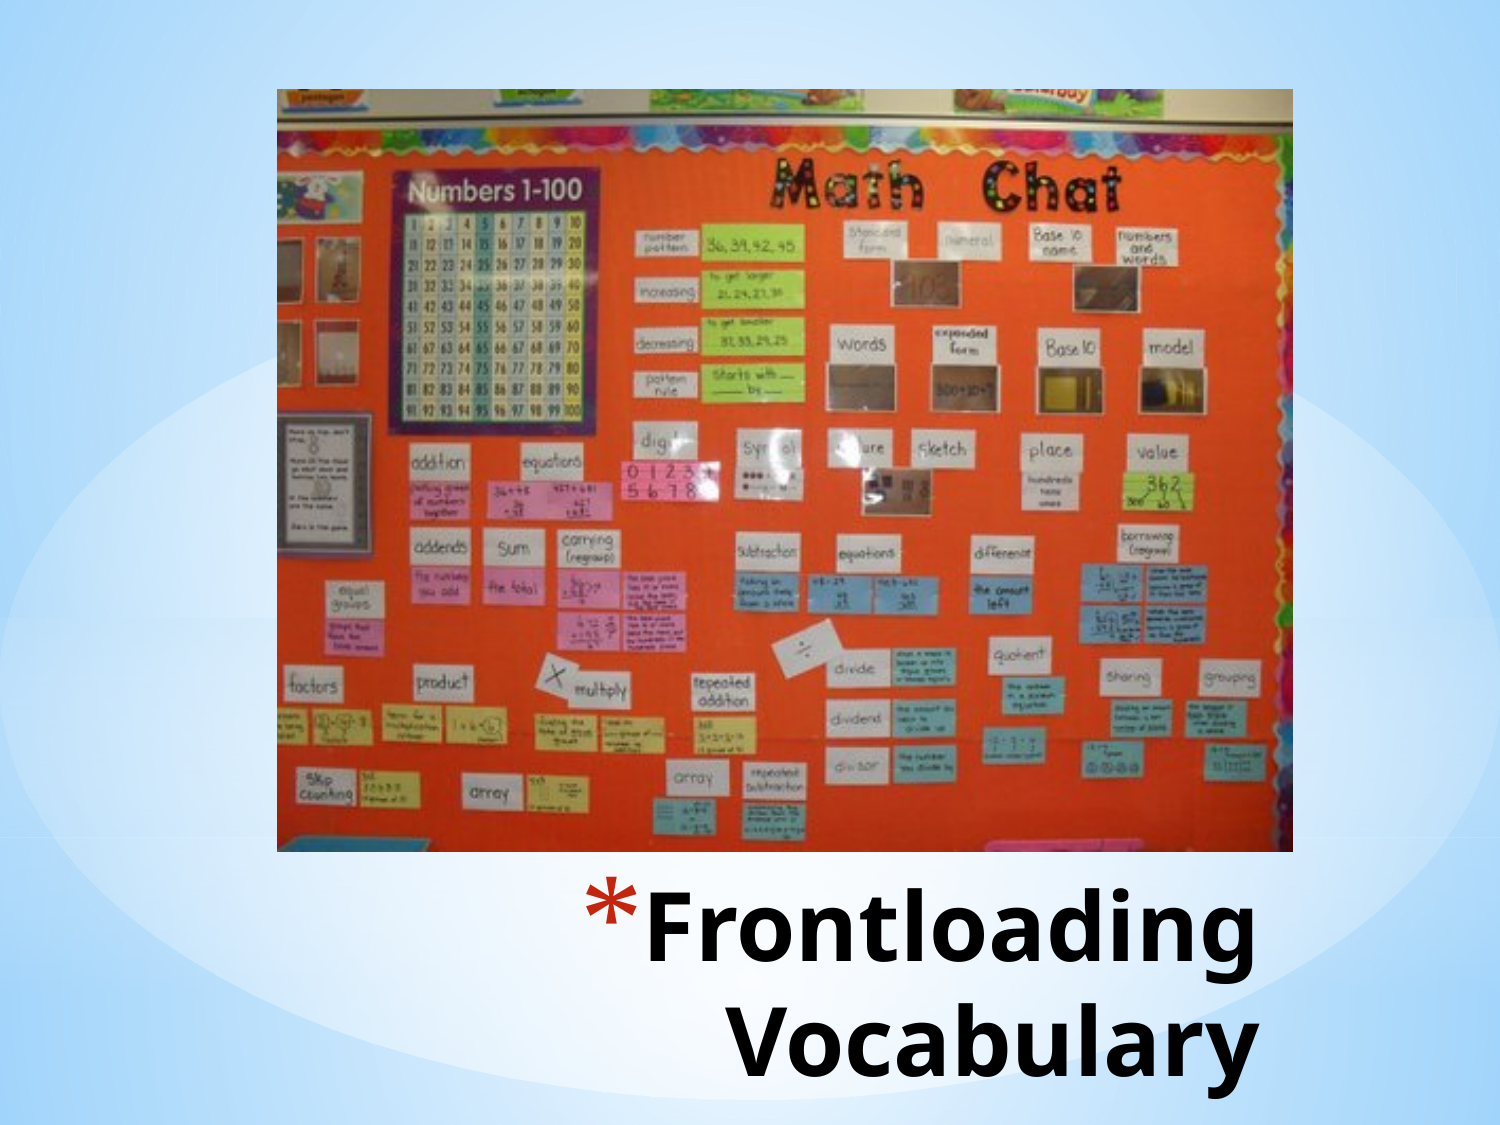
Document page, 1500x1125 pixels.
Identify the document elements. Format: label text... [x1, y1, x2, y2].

title Frontloading Vocabulary [206, 857, 1275, 1046]
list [277, 89, 1293, 852]
